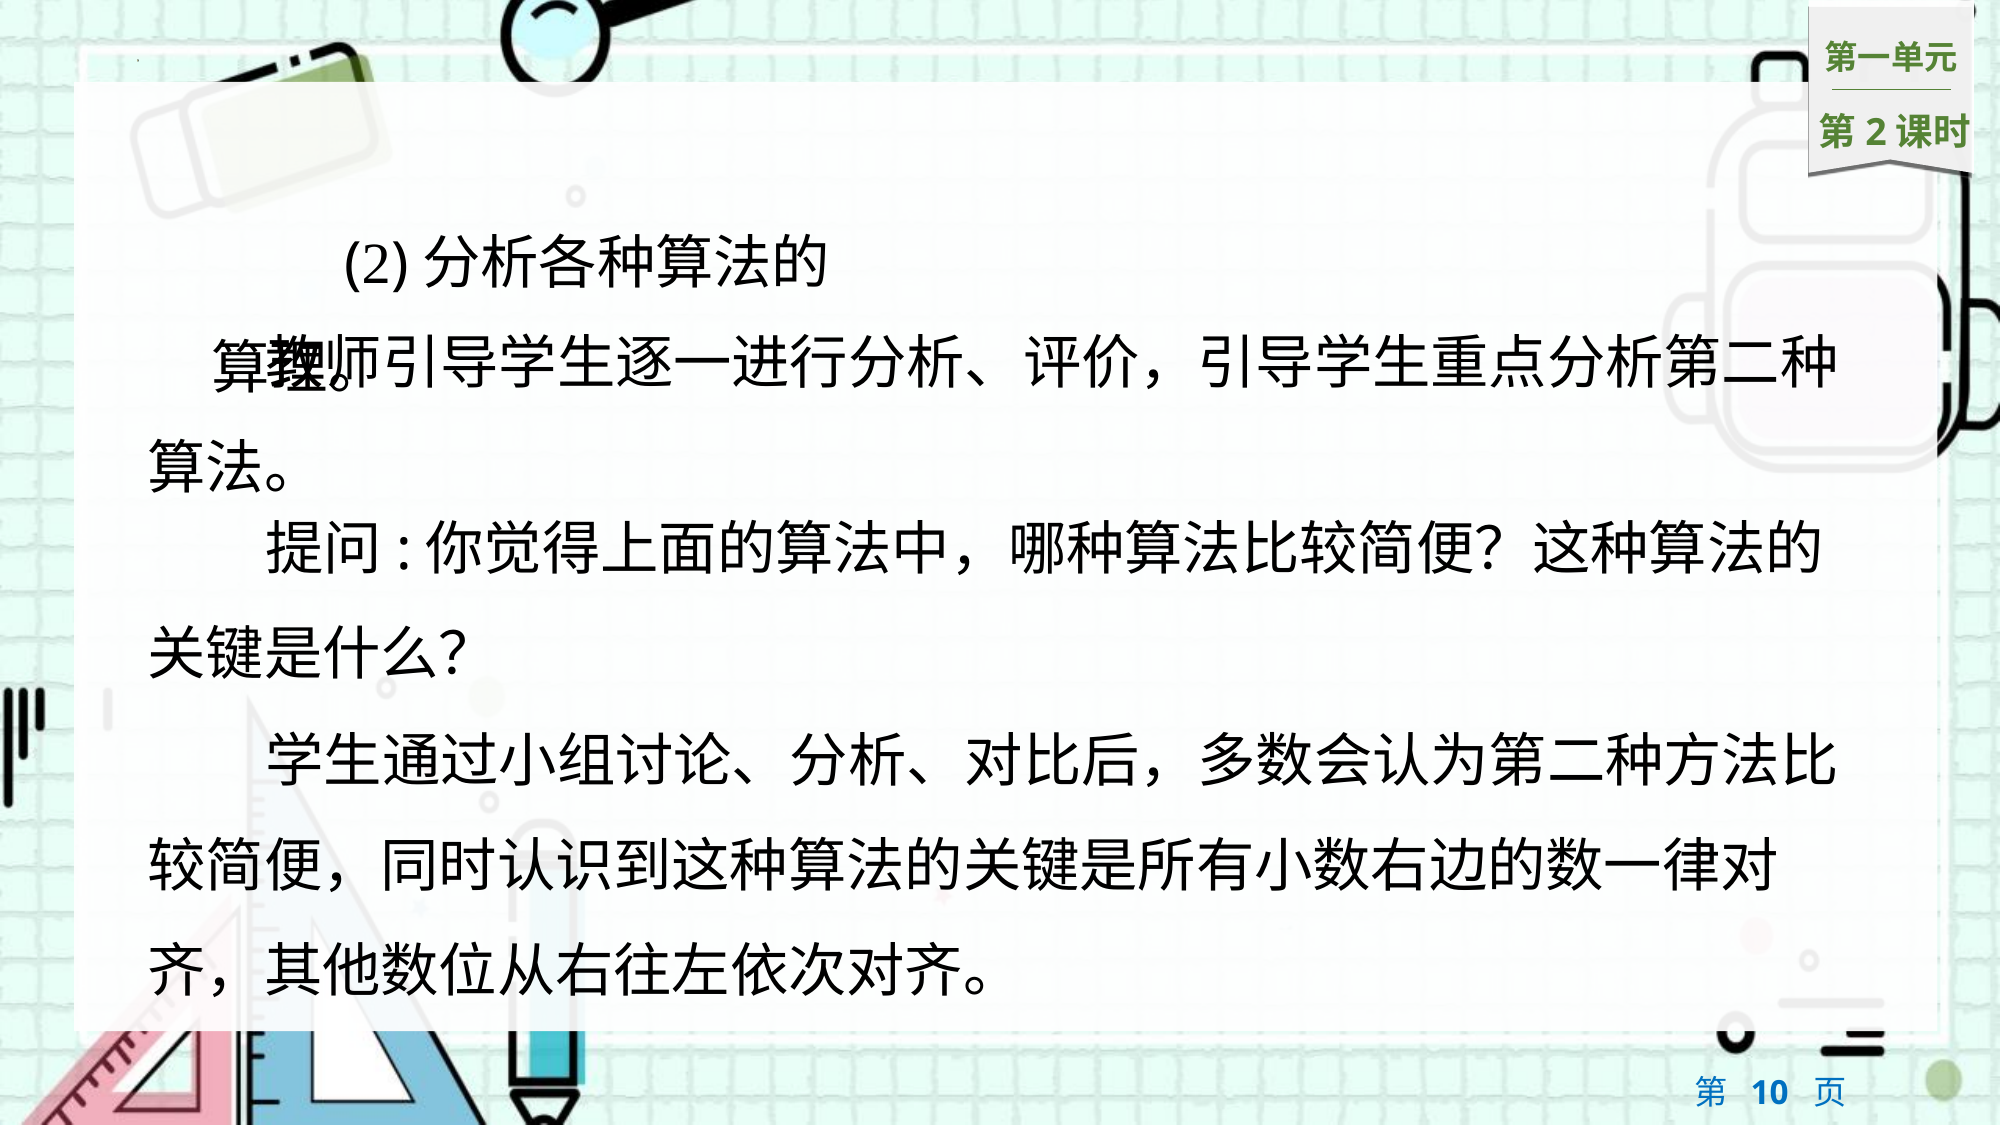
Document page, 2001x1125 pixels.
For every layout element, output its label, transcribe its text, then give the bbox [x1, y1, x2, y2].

text_box 教师引导学生逐一进行分析、评价，引导学生重点分析第二种算法。 [147, 290, 1853, 475]
text_box (2)分析各种算法的算理。 [211, 189, 888, 290]
text_box 学生通过小组讨论、分析、对比后，多数会认为第二种方法比较简便，同时认识到这种算法的关键是所有小数右边的数一律对齐，其他数位从右往左依次对齐。 [147, 687, 1853, 1003]
picture [1938, 168, 1971, 176]
picture [0, 0, 2000, 1125]
text_box 提问:你觉得上面的算法中，哪种算法比较简便？这种算法的关键是什么？ [147, 475, 1853, 686]
